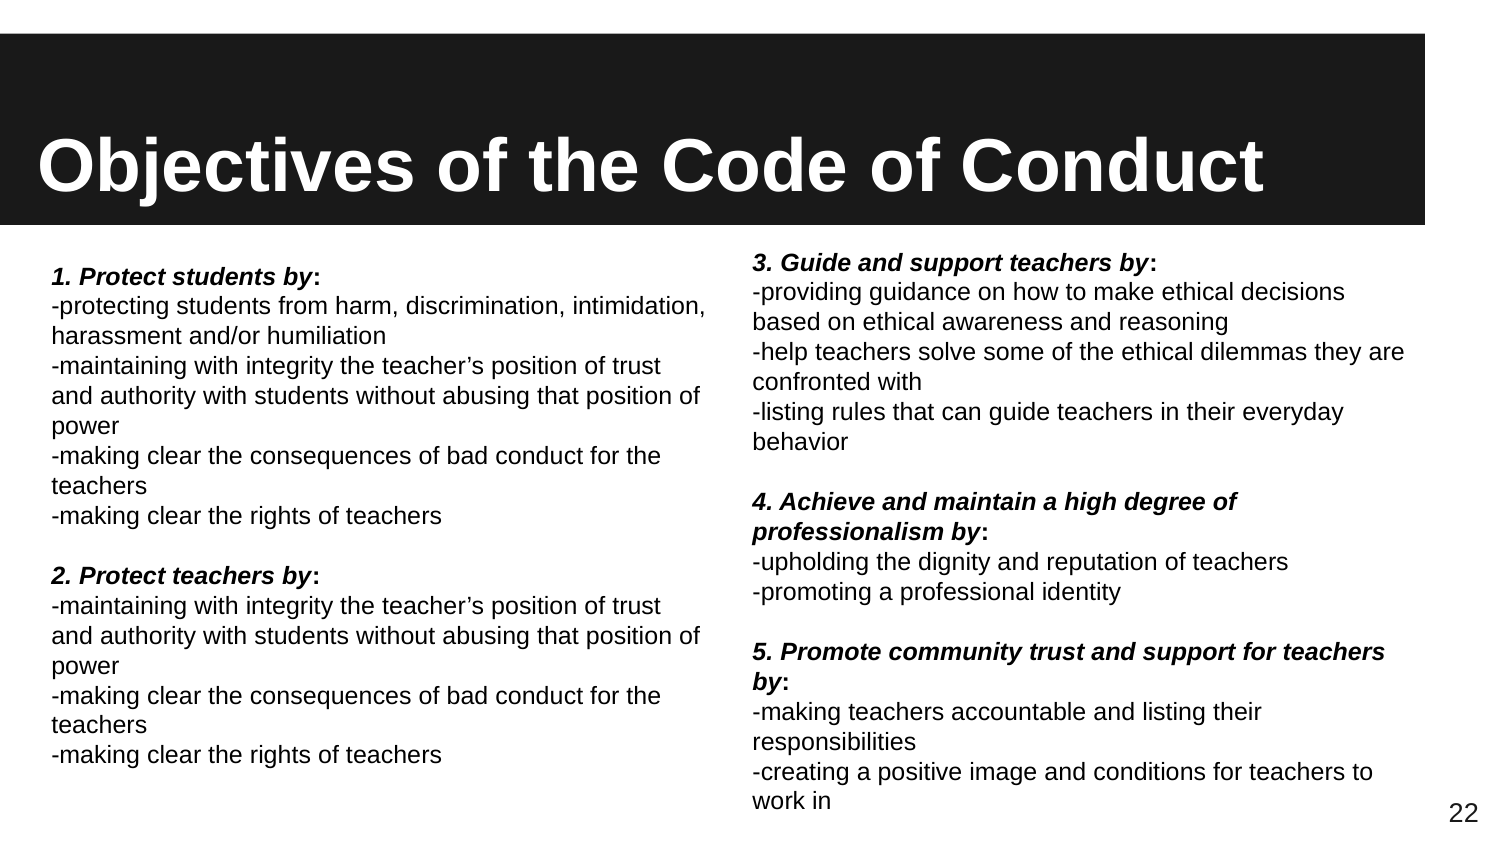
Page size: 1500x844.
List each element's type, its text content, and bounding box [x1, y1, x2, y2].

list 3. Guide and support teachers by: -providing guidance on how to make ethical decisions based on ethical awareness and reasoning -help teachers solve some of the ethical dilemmas they are confronted with -listing rules that can guide teachers in their everyday behavior 4. Achieve and maintain a high degree of professionalism by: -upholding the dignity and reputation of teachers -promoting a professional identity 5. Promote community trust and support for teachers by: -making teachers accountable and listing their responsibilities -creating a positive image and conditions for teachers to work in [737, 230, 1425, 844]
text_box 1. Protect students by: -protecting students from harm, discrimination, intimidation, harassment and/or humiliation -maintaining with integrity the teacher’s position of trust and authority with students without abusing that position of power -making clear the consequences of bad conduct for the teachers -making clear the rights of teachers 2. Protect teachers by: -maintaining with integrity the teacher’s position of trust and authority with students without abusing that position of power -making clear the consequences of bad conduct for the teachers -making clear the rights of teachers [36, 244, 724, 791]
title Objectives of the Code of Conduct [22, 33, 1373, 221]
slide_number 22 [1403, 779, 1494, 844]
